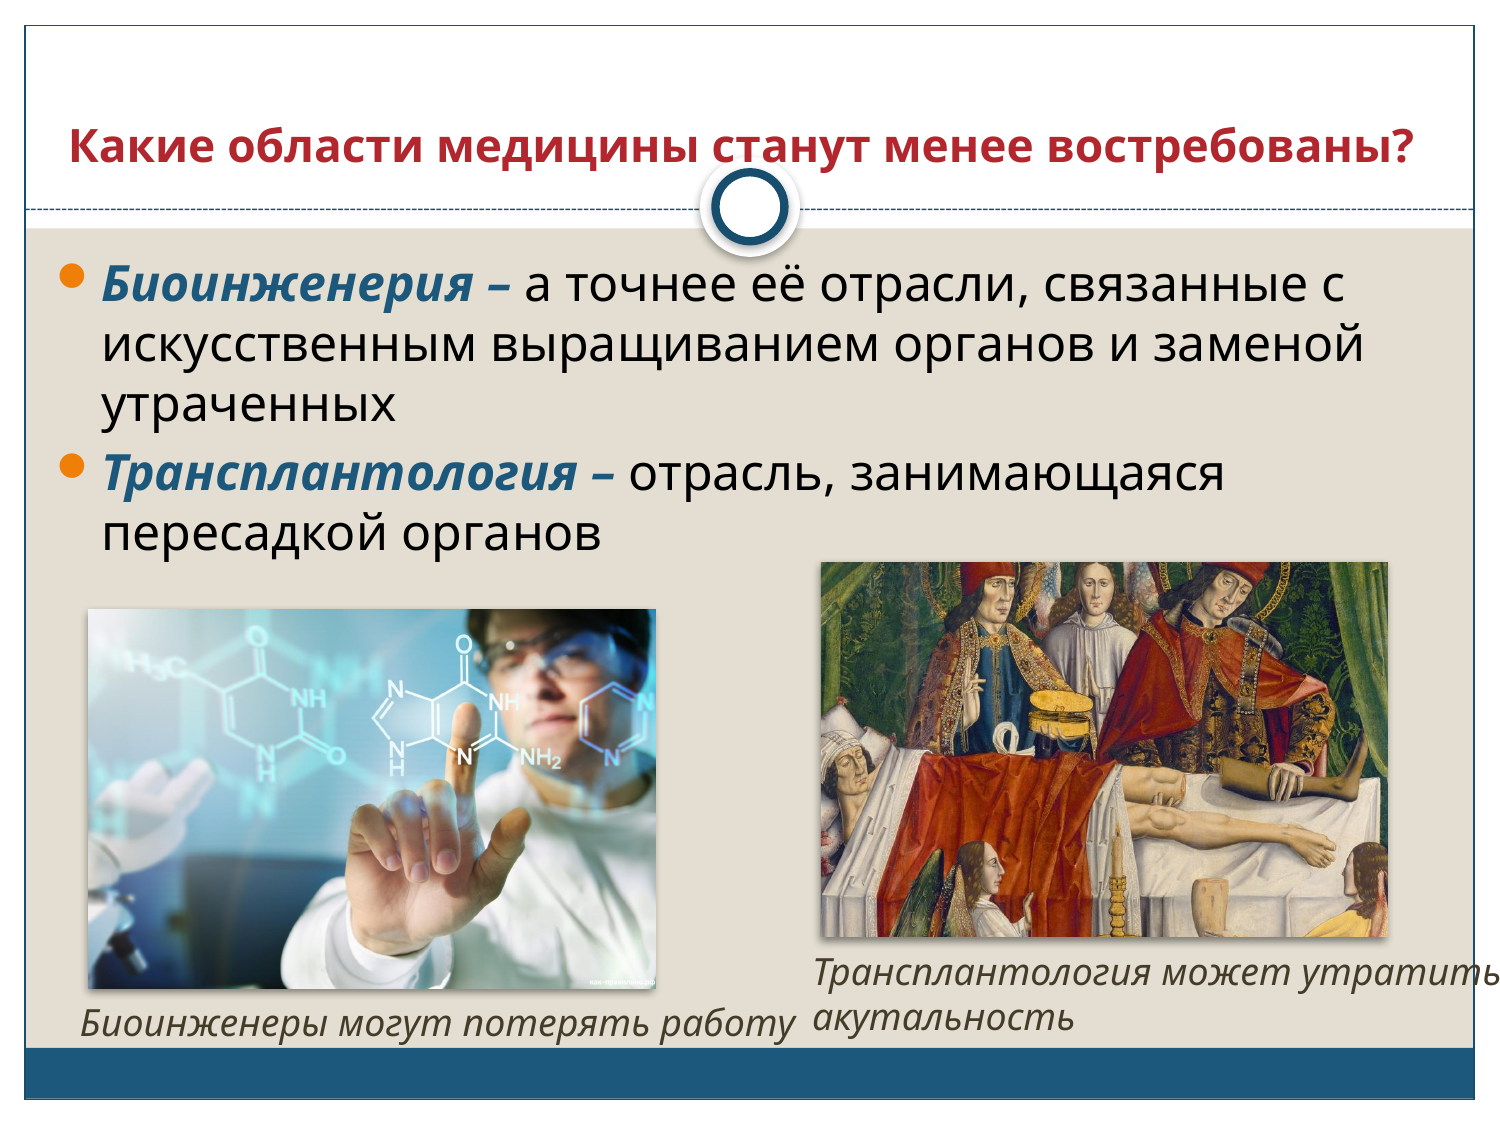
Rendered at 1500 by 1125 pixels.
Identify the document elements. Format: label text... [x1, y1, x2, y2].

picture [820, 562, 1389, 937]
picture [88, 609, 656, 990]
text_box Трансплантология может утратить акутальность [797, 940, 1500, 1046]
list Биоинженерия – а точнее её отрасли, связанные с искусственным выращиванием органов и заменой утраченных Трансплантология – отрасль, занимающаяся пересадкой органов [41, 243, 1437, 1125]
title Какие области медицины станут менее востребованы? [53, 54, 1454, 179]
text_box Биоинженеры могут потерять работу [64, 991, 815, 1125]
